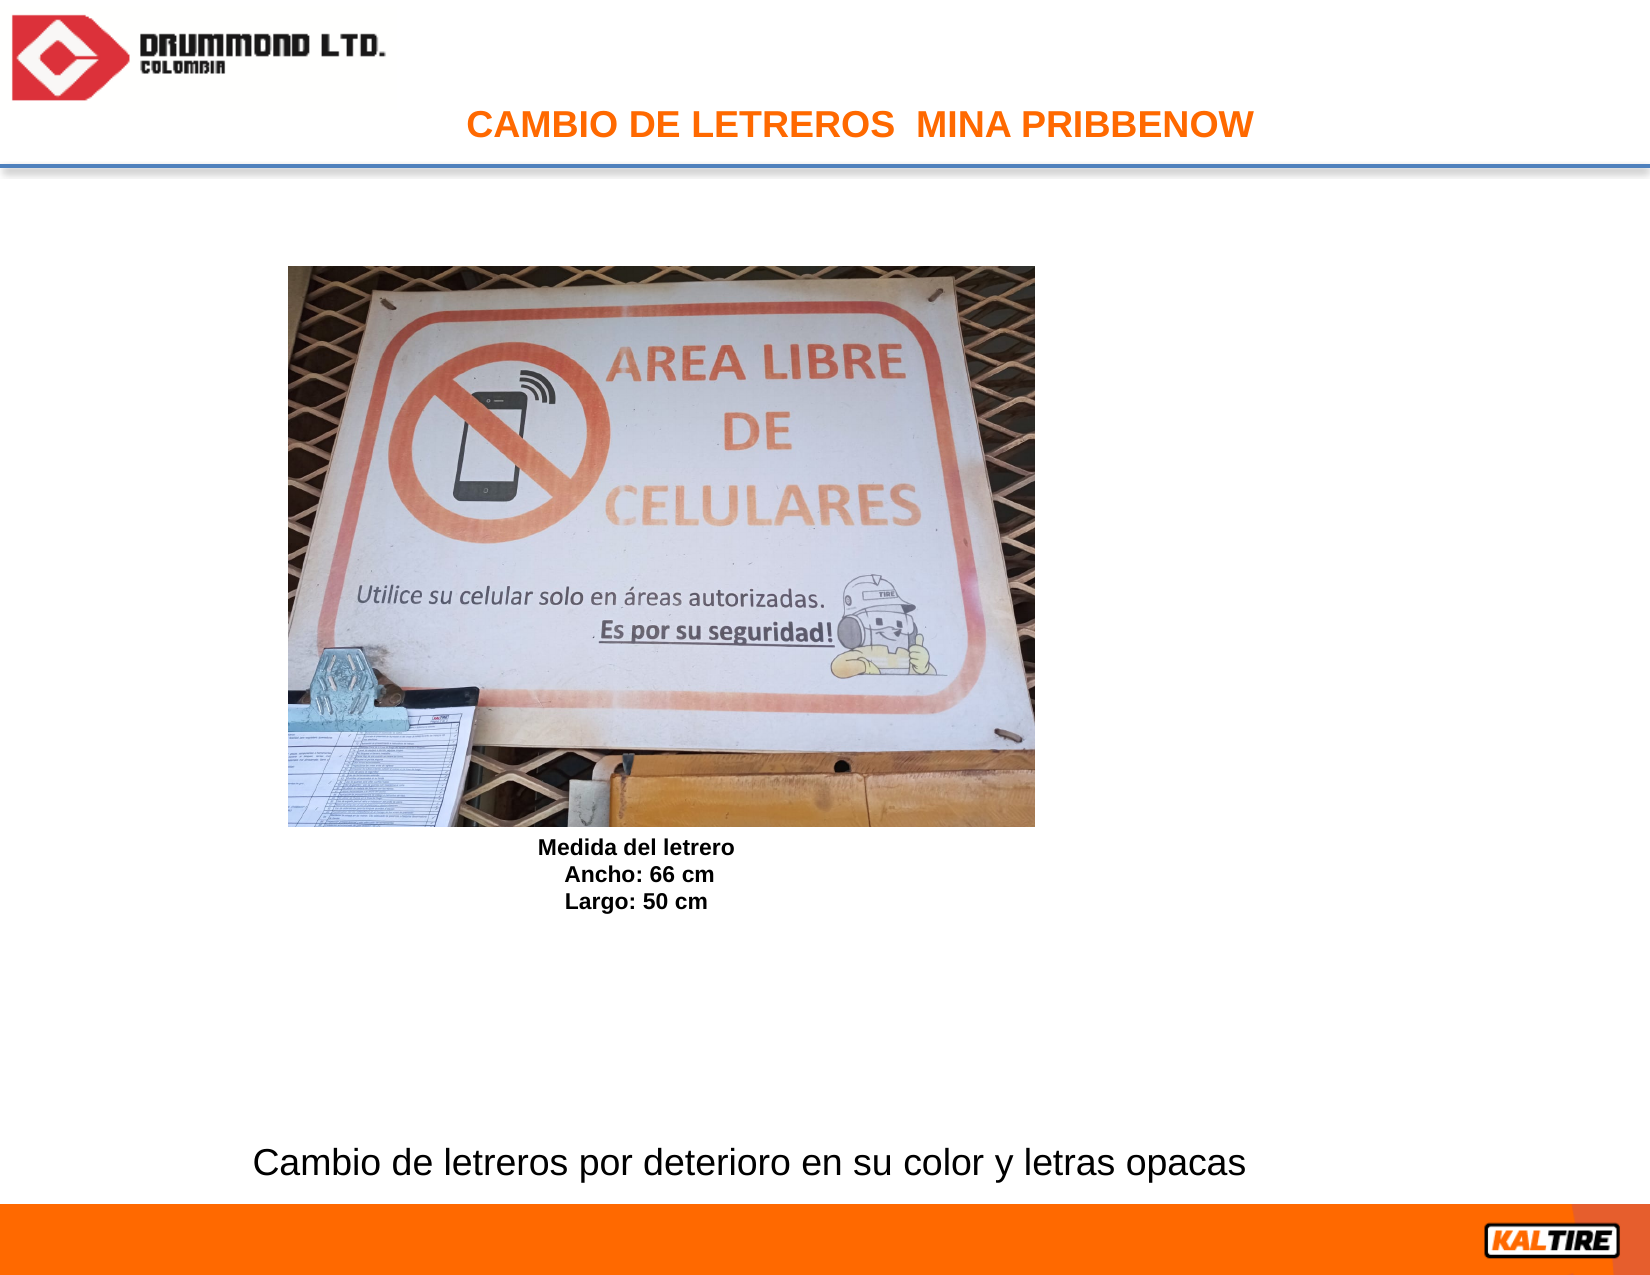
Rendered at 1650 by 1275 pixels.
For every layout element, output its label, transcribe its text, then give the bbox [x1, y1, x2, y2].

text_box Cambio de letreros por deterioro en su color y letras opacas [172, 1085, 1328, 1190]
text_box CAMBIO DE LETREROS MINA PRIBBENOW [134, 92, 1587, 152]
picture [0, 5, 398, 110]
picture [287, 266, 1035, 827]
picture [0, 1204, 1650, 1275]
text_box Medida del letrero Ancho: 66 cm Largo: 50 cm [493, 835, 786, 922]
